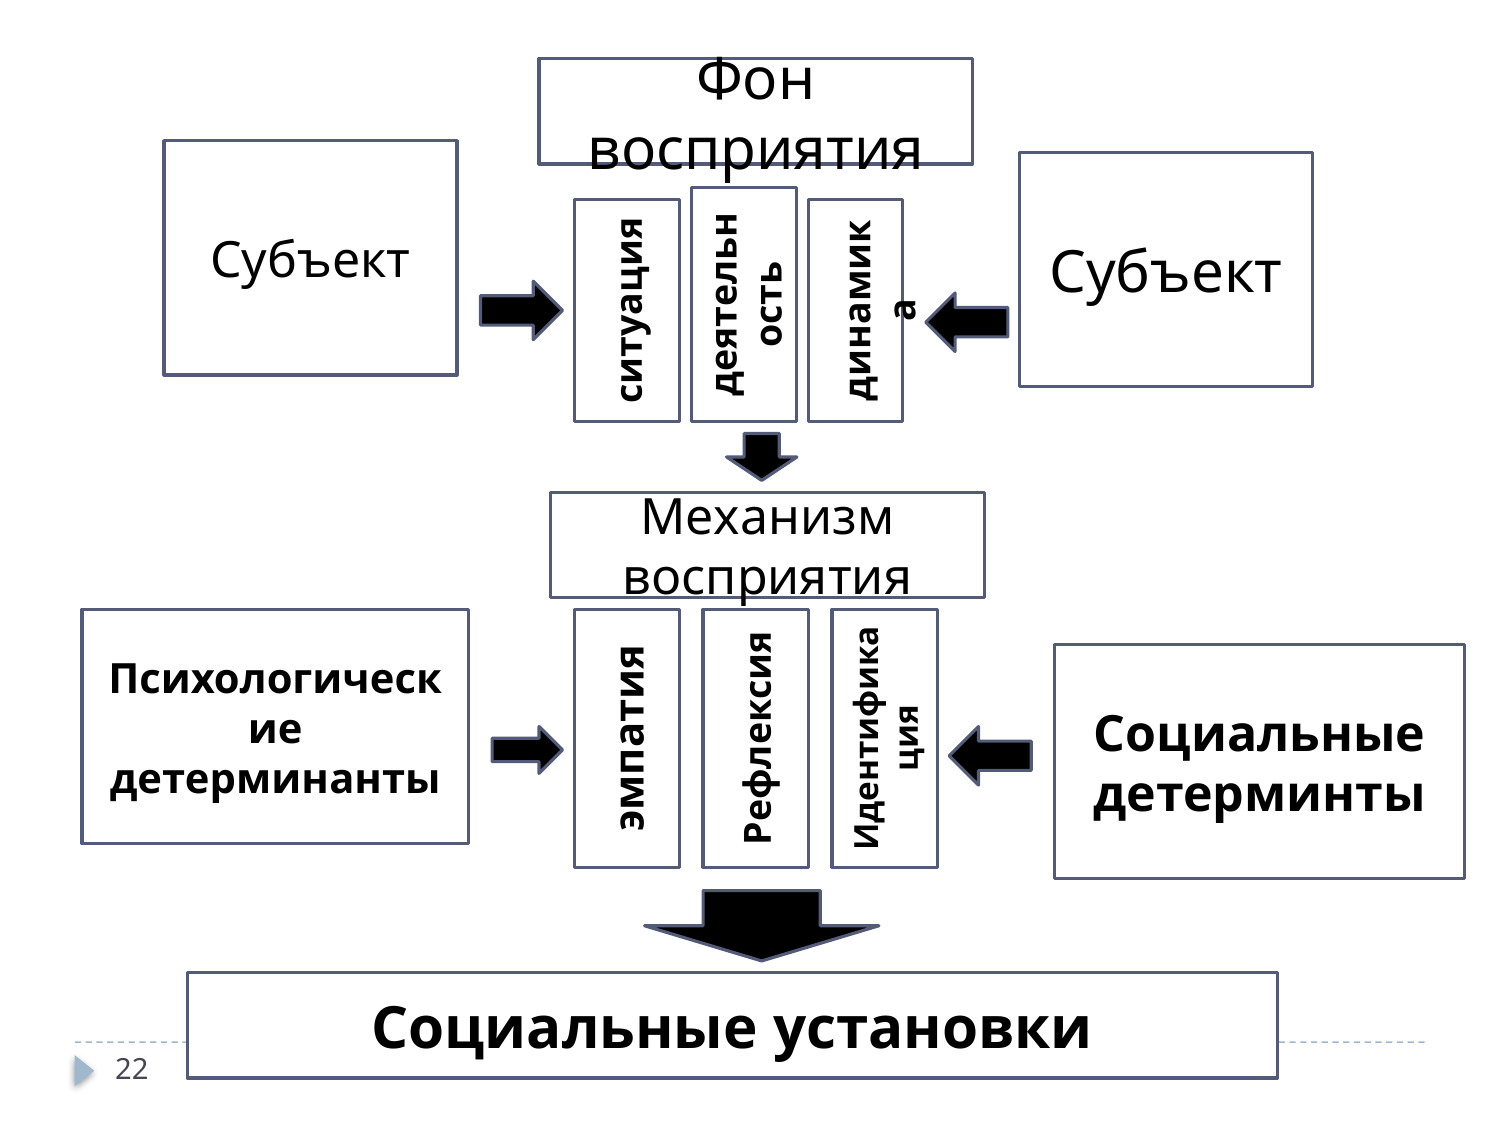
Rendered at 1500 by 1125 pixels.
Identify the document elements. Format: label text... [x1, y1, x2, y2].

text_box эмпатия [573, 608, 681, 869]
text_box Рефлексия [701, 608, 810, 869]
text_box [725, 431, 799, 482]
text_box Психологические детерминанты [80, 608, 470, 845]
text_box Субъект [1018, 151, 1314, 388]
text_box [924, 291, 1010, 353]
text_box Фон восприятия [537, 57, 974, 166]
text_box ситуация [573, 198, 681, 423]
text_box Идентификация [830, 608, 939, 869]
text_box Механизм восприятия [549, 491, 986, 599]
text_box динамика [807, 198, 904, 423]
text_box [642, 889, 881, 963]
text_box Социальные установки [186, 971, 1279, 1080]
text_box Субъект [162, 139, 459, 377]
text_box Социальные детерминты [1053, 643, 1466, 880]
text_box [948, 725, 1033, 787]
text_box [478, 279, 564, 342]
text_box деятельность [690, 186, 798, 423]
slide_number 22 [100, 1042, 426, 1103]
text_box [490, 725, 564, 775]
